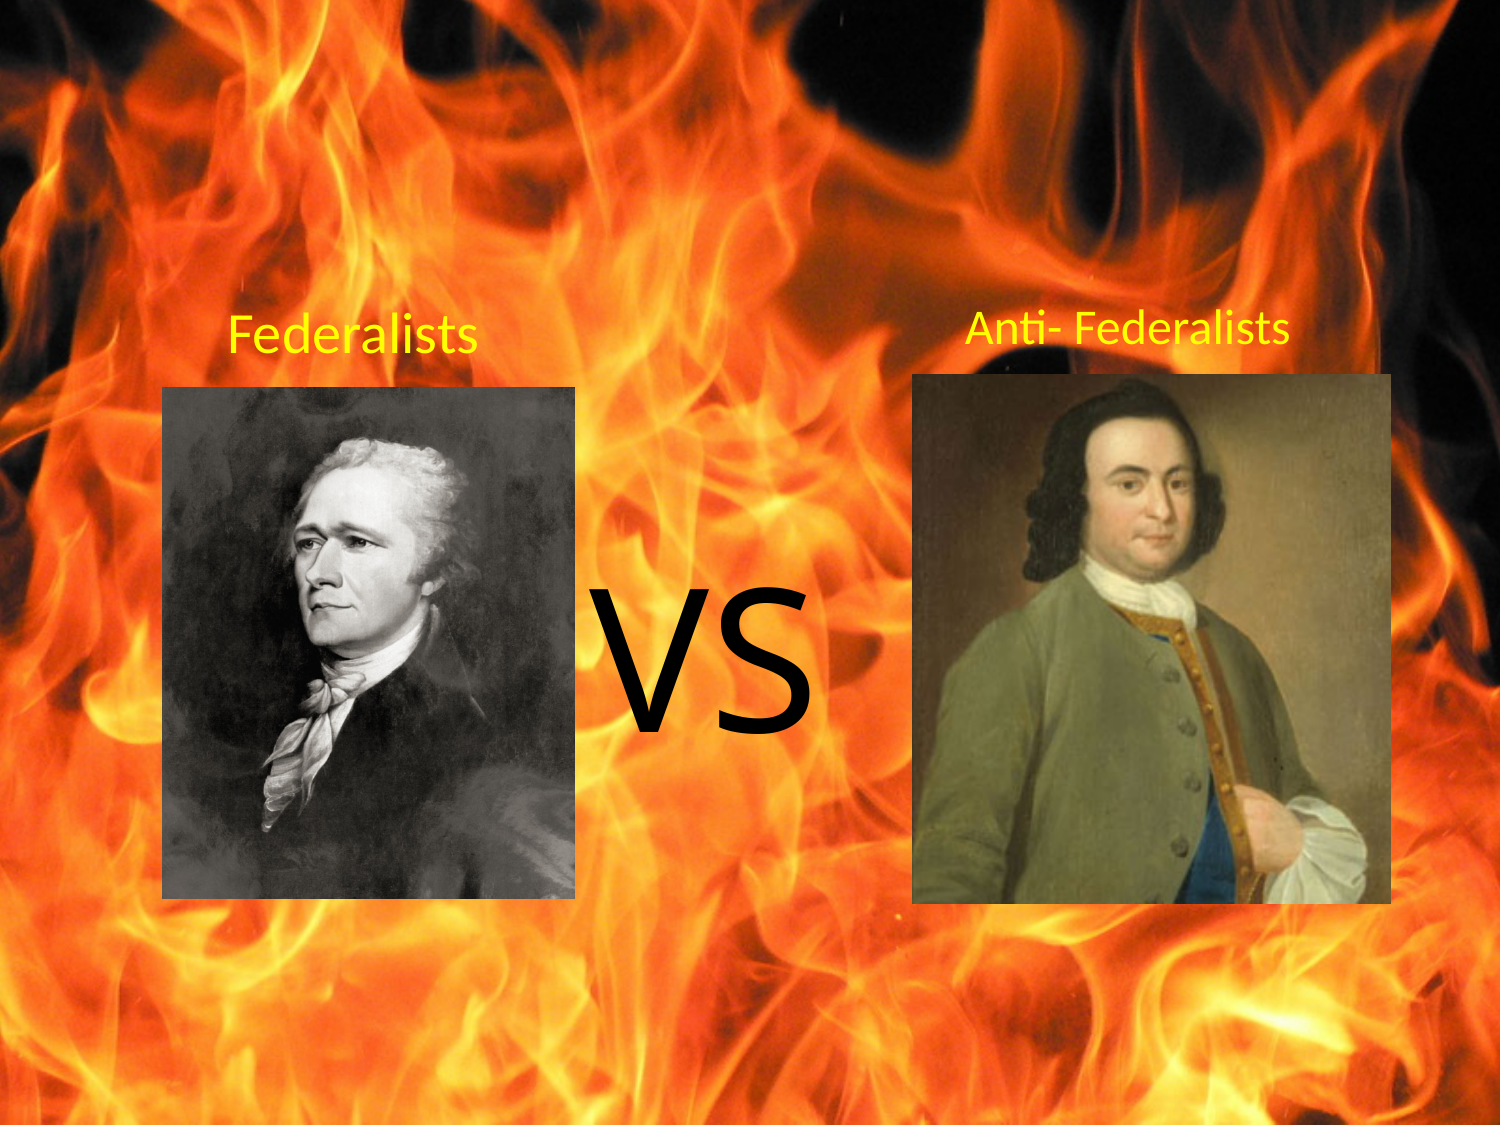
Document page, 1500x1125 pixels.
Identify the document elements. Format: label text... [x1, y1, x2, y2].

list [162, 387, 576, 899]
picture [0, 0, 1500, 1125]
text_box Anti- Federalists [950, 287, 1350, 363]
text_box VS [579, 524, 907, 780]
text_box Federalists [212, 287, 513, 373]
